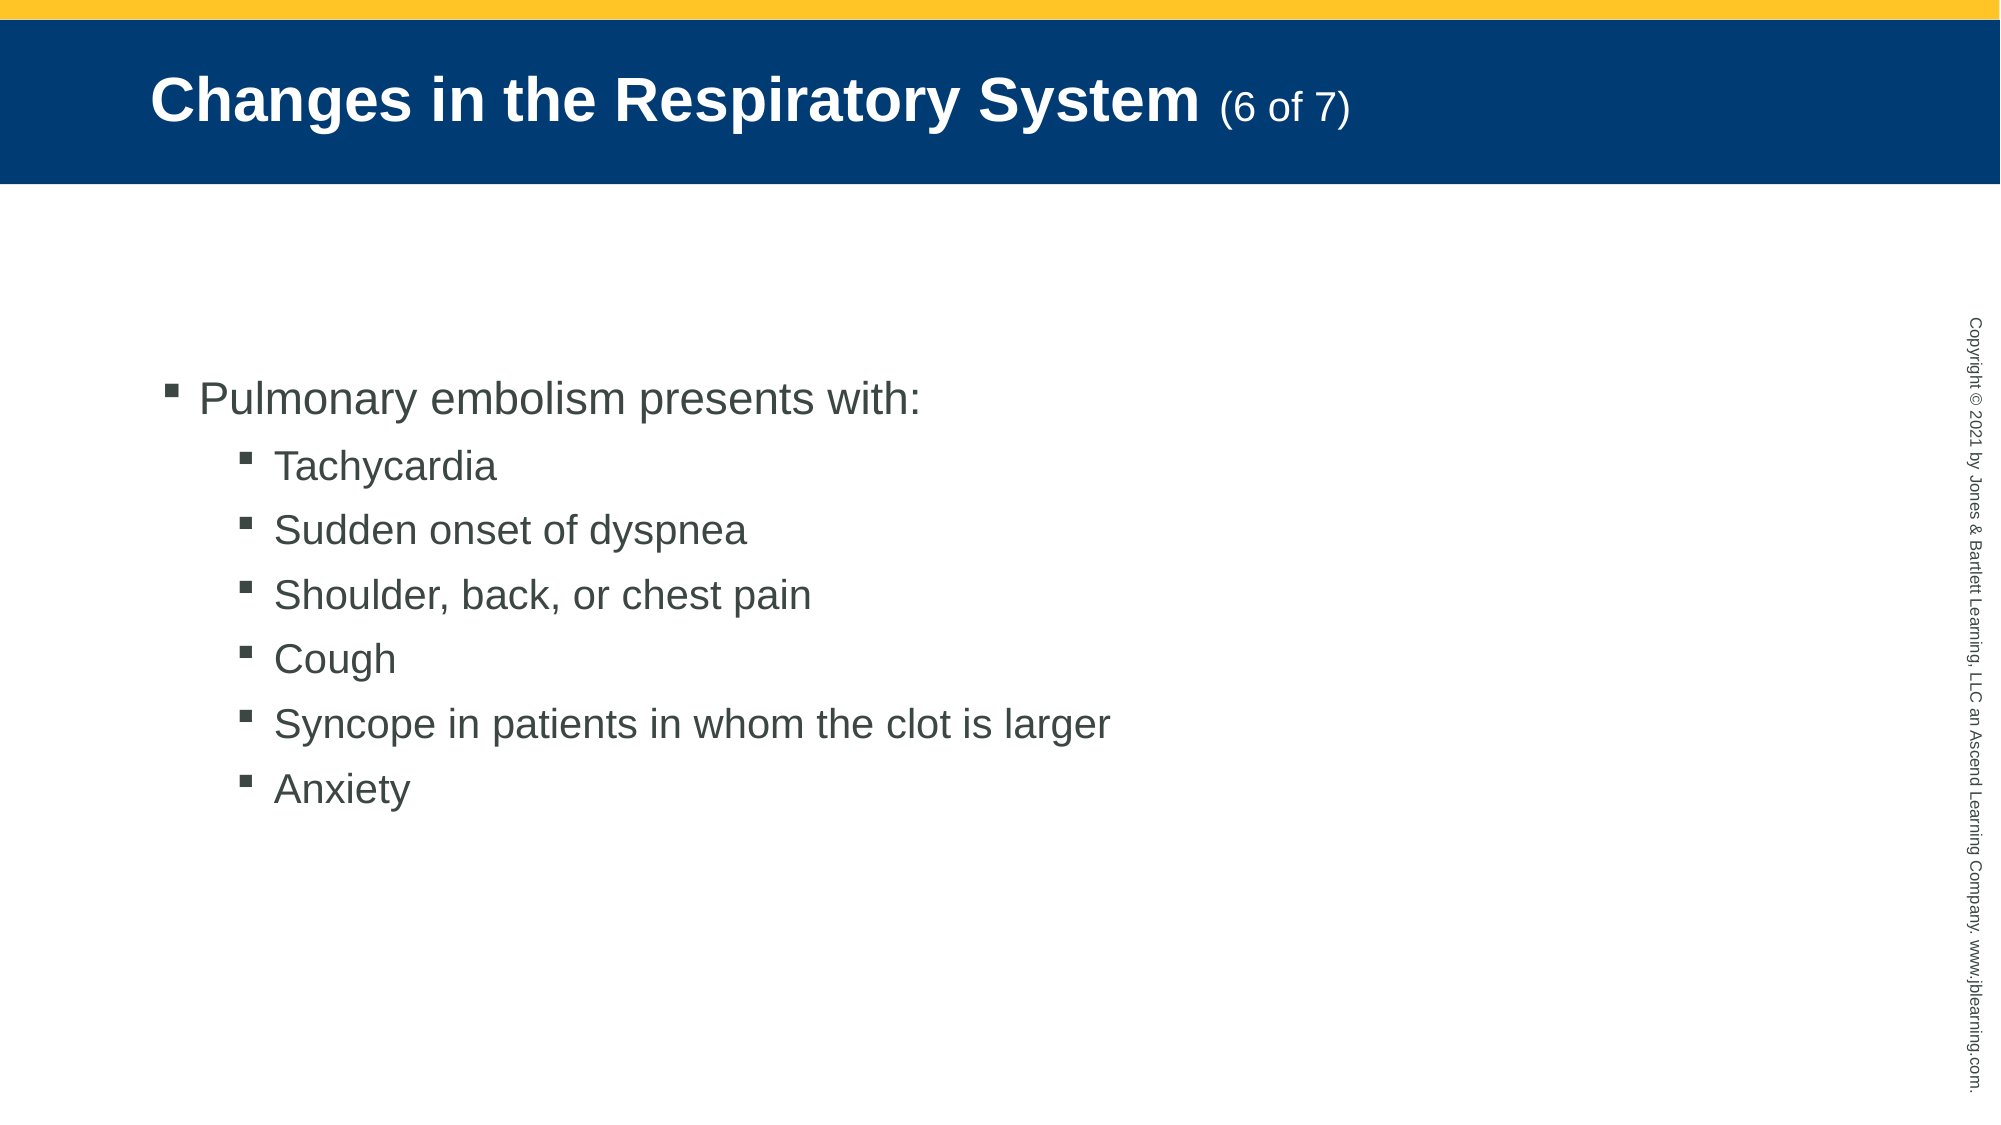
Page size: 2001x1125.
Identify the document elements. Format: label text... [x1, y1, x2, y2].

title Changes in the Respiratory System (6 of 7) [0, 19, 2000, 185]
list Pulmonary embolism presents with: Tachycardia Sudden onset of dyspnea Shoulder, back, or chest pain Cough Syncope in patients in whom the clot is larger Anxiety [146, 361, 1859, 1016]
